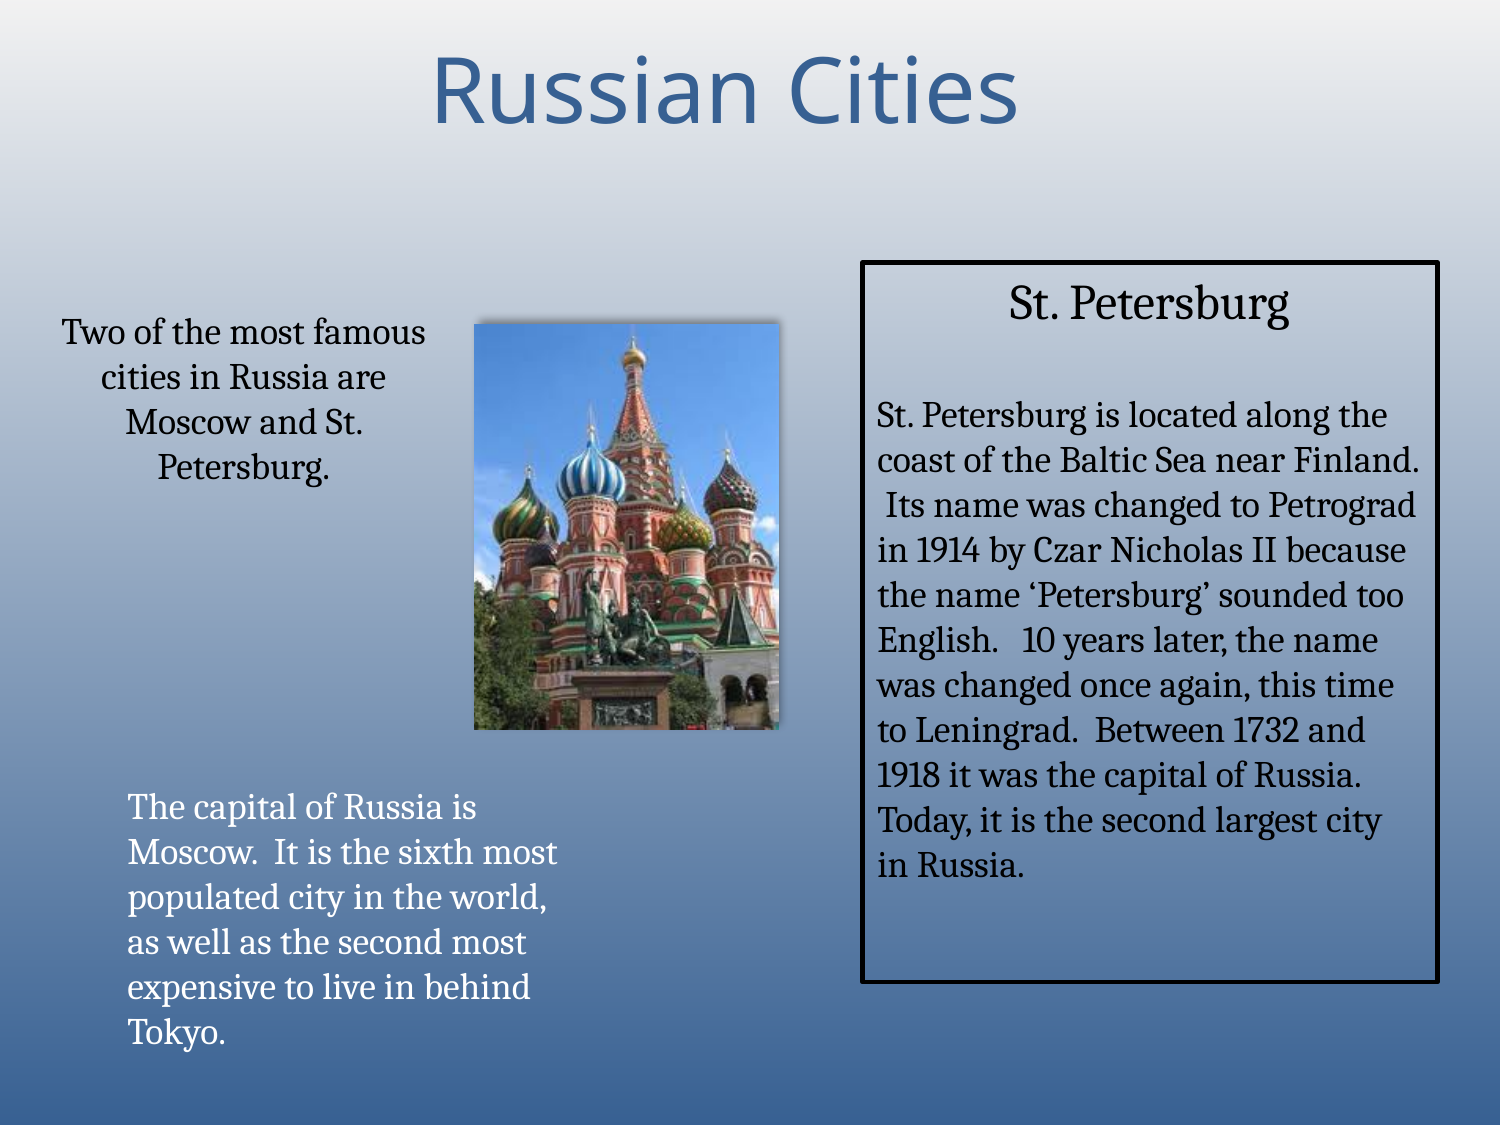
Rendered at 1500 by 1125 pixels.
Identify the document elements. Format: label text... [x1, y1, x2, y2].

text_box Russian Cities [300, 24, 1150, 150]
text_box The capital of Russia is Moscow. It is the sixth most populated city in the world, as well as the second most expensive to live in behind Tokyo. [112, 774, 575, 1060]
text_box Two of the most famous cities in Russia are Moscow and St. Petersburg. [37, 299, 450, 495]
picture [474, 324, 779, 730]
text_box St. Petersburg St. Petersburg is located along the coast of the Baltic Sea near Finland. Its name was changed to Petrograd in 1914 by Czar Nicholas II because the name ‘Petersburg’ sounded too English. 10 years later, the name was changed once again, this time to Leningrad. Between 1732 and 1918 it was the capital of Russia. Today, it is the second largest city in Russia. [862, 262, 1438, 983]
